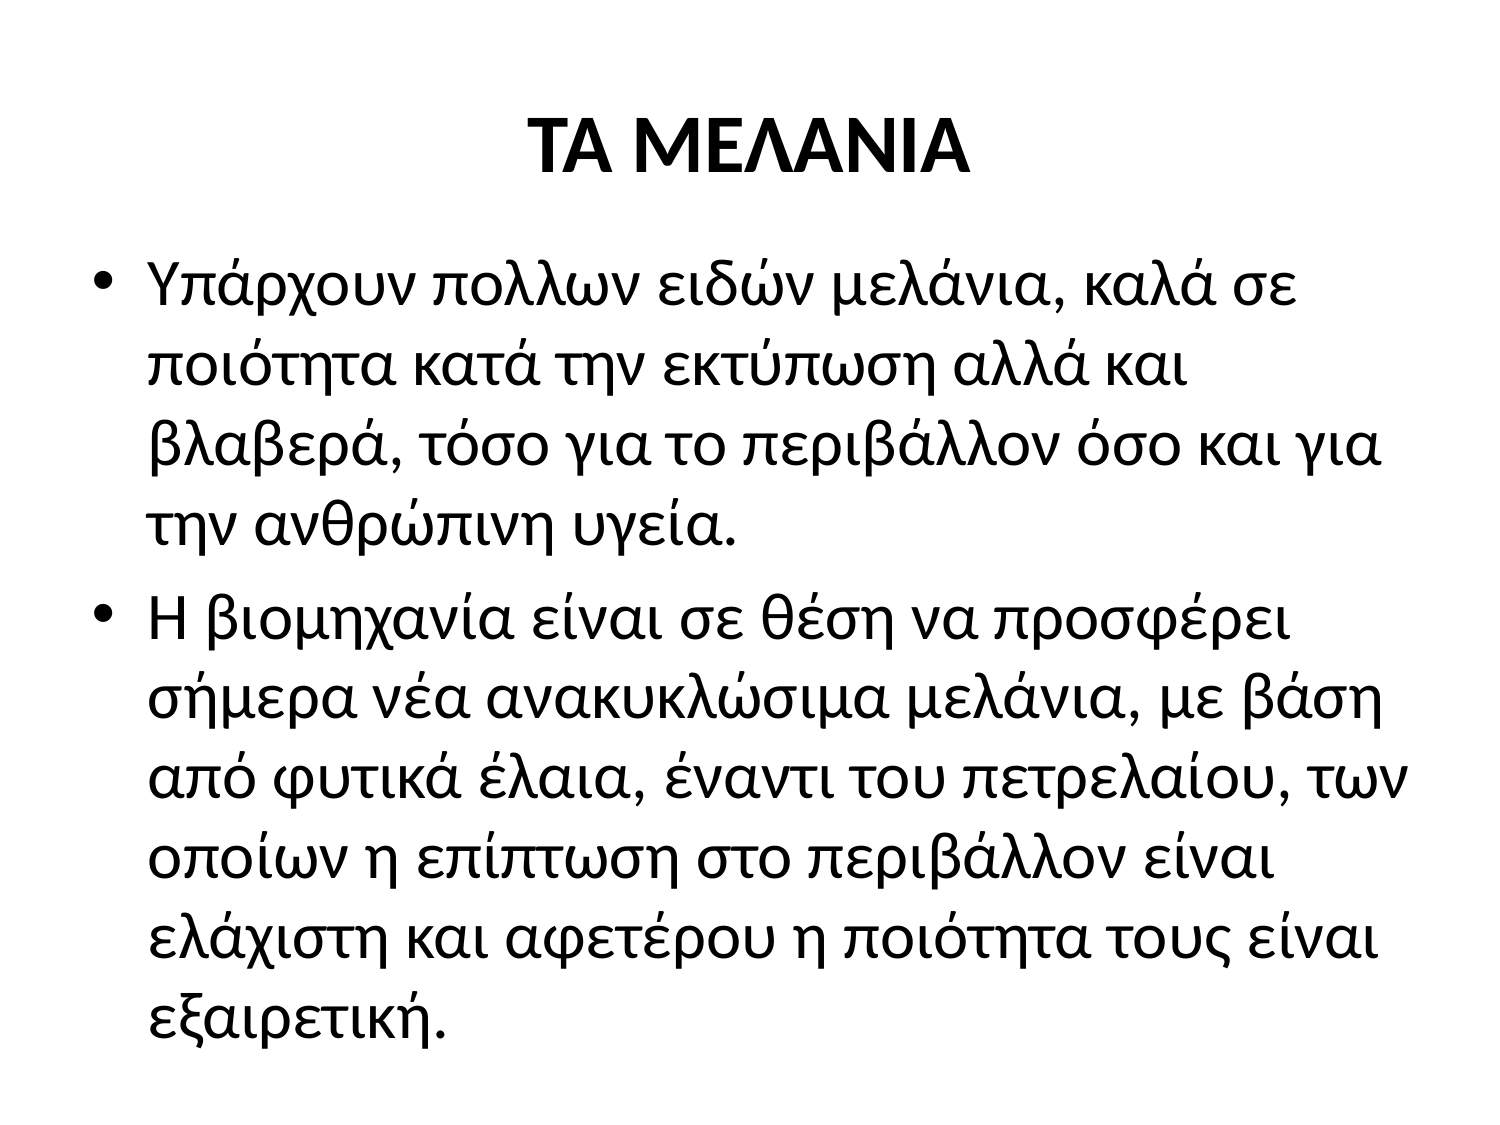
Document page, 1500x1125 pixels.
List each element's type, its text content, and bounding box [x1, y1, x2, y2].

title ΤΑ ΜΕΛΑΝΙΑ [75, 45, 1425, 233]
list Υπάρχουν πολλων ειδών μελάνια, καλά σε ποιότητα κατά την εκτύπωση αλλά και βλαβερά, τόσο για το περιβάλλον όσο και για την ανθρώπινη υγεία. Η βιομηχανία είναι σε θέση να προσφέρει σήμερα νέα ανακυκλώσιμα μελάνια, με βάση από φυτικά έλαια, έναντι του πετρελαίου, των οποίων η επίπτωση στο περιβάλλον είναι ελάχιστη και αφετέρου η ποιότητα τους είναι εξαιρετική. [76, 231, 1427, 975]
